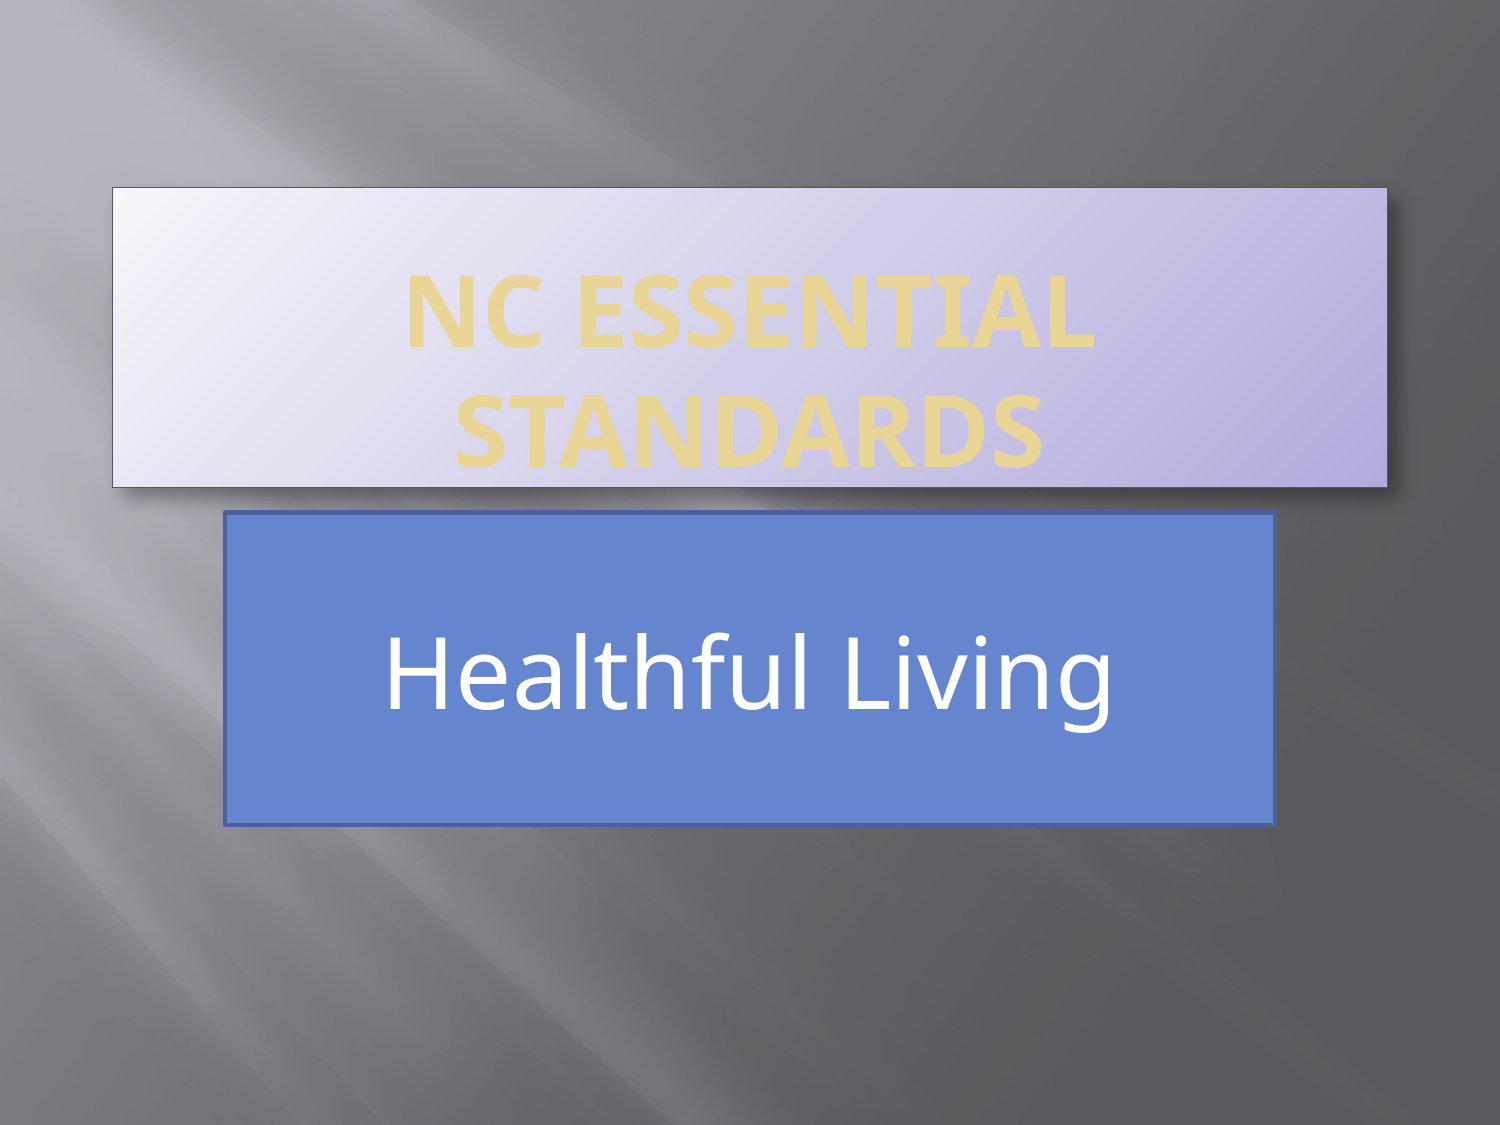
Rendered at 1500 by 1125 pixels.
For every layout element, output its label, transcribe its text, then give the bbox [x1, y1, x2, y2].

title NC Essential Standards [112, 187, 1388, 488]
subtitle Healthful Living [223, 510, 1277, 827]
